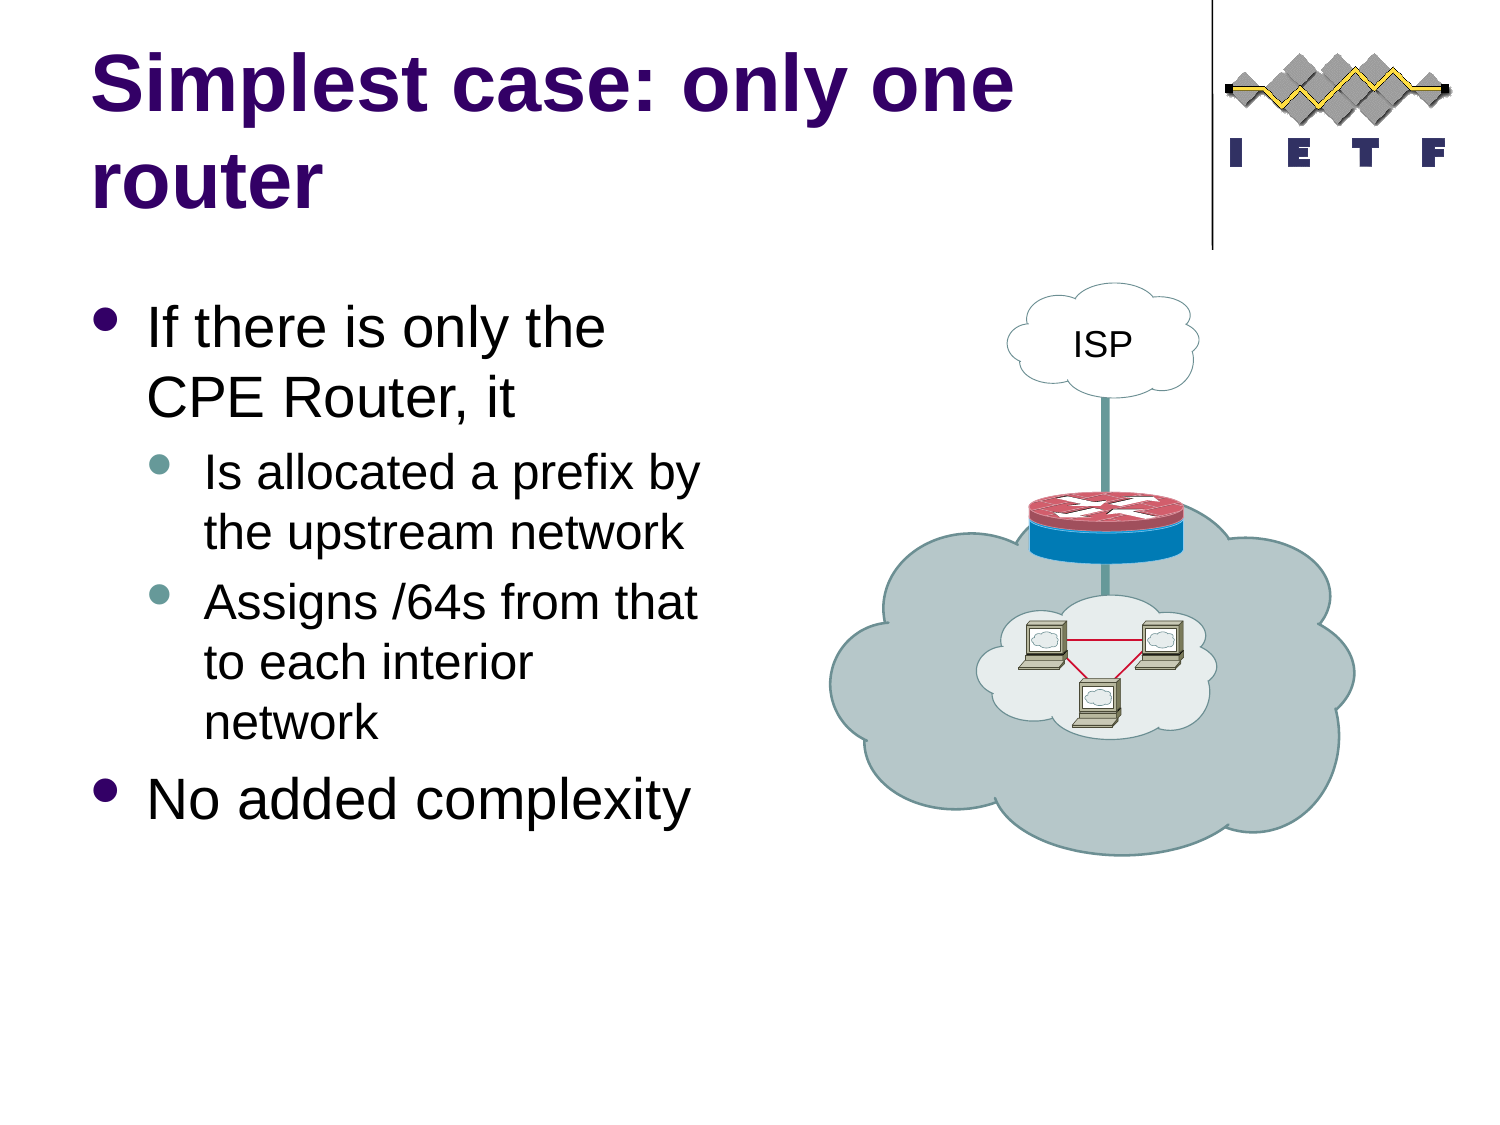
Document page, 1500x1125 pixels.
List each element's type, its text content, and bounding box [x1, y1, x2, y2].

picture [1212, 37, 1463, 181]
picture [827, 491, 1358, 859]
picture [1005, 281, 1201, 400]
list If there is only the CPE Router, it Is allocated a prefix by the upstream network Assigns /64s from that to each interior network No added complexity [74, 281, 738, 1006]
title Simplest case: only one router [74, 19, 1201, 233]
